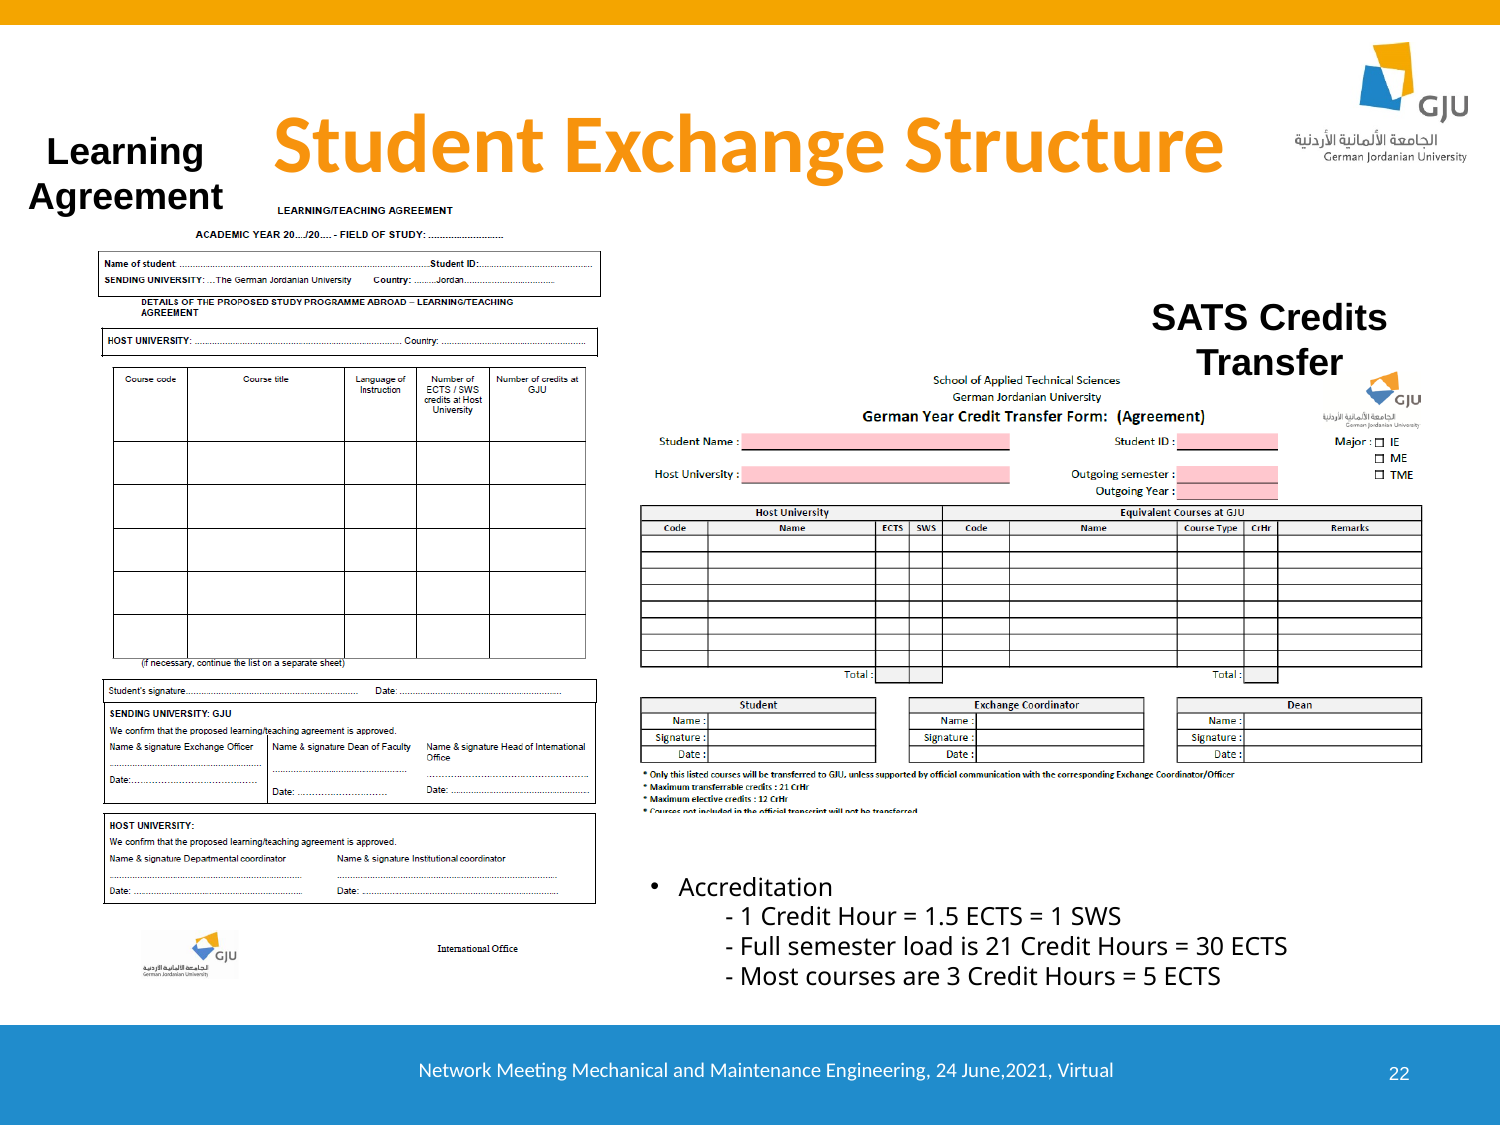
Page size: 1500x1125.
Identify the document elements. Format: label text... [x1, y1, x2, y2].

slide_number 22 [1074, 1042, 1425, 1103]
footer Network Meeting Mechanical and Maintenance Engineering, 24 June,2021, Virtual [320, 1051, 1213, 1112]
text_box Learning Agreement [0, 119, 321, 225]
text_box SATS Credits Transfer [1074, 285, 1465, 390]
picture [49, 199, 1426, 988]
picture [0, 0, 1500, 25]
text_box Accreditation - 1 Credit Hour = 1.5 ECTS = 1 SWS - Full semester load is 21 Credit Hours = 30 ECTS - Most courses are 3 Credit Hours = 5 ECTS [485, 863, 1338, 999]
title Student Exchange Structure [75, 45, 1425, 233]
picture [1295, 42, 1468, 163]
